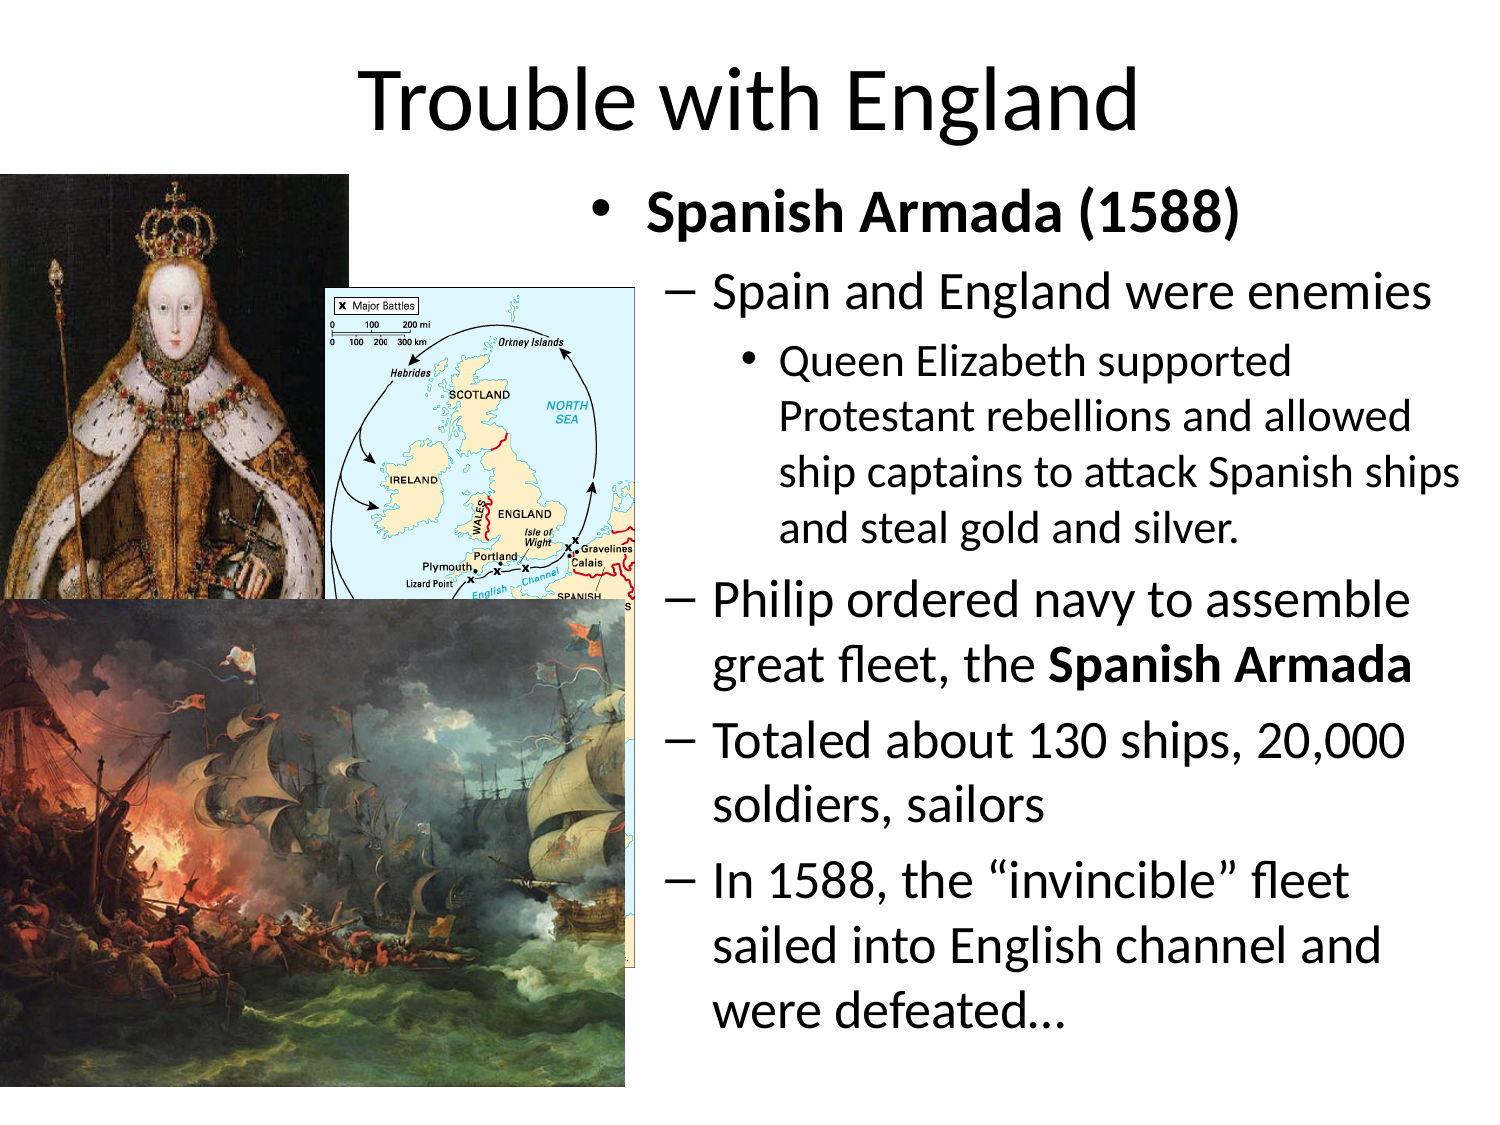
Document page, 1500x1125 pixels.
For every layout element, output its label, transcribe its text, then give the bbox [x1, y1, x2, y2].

picture [0, 174, 635, 1087]
list Spanish Armada (1588) Spain and England were enemies Queen Elizabeth supported Protestant rebellions and allowed ship captains to attack Spanish ships and steal gold and silver. Philip ordered navy to assemble great fleet, the Spanish Armada Totaled about 130 ships, 20,000 soldiers, sailors In 1588, the “invincible” fleet sailed into English channel and were defeated… [575, 162, 1500, 1050]
title Trouble with England [75, 0, 1425, 188]
